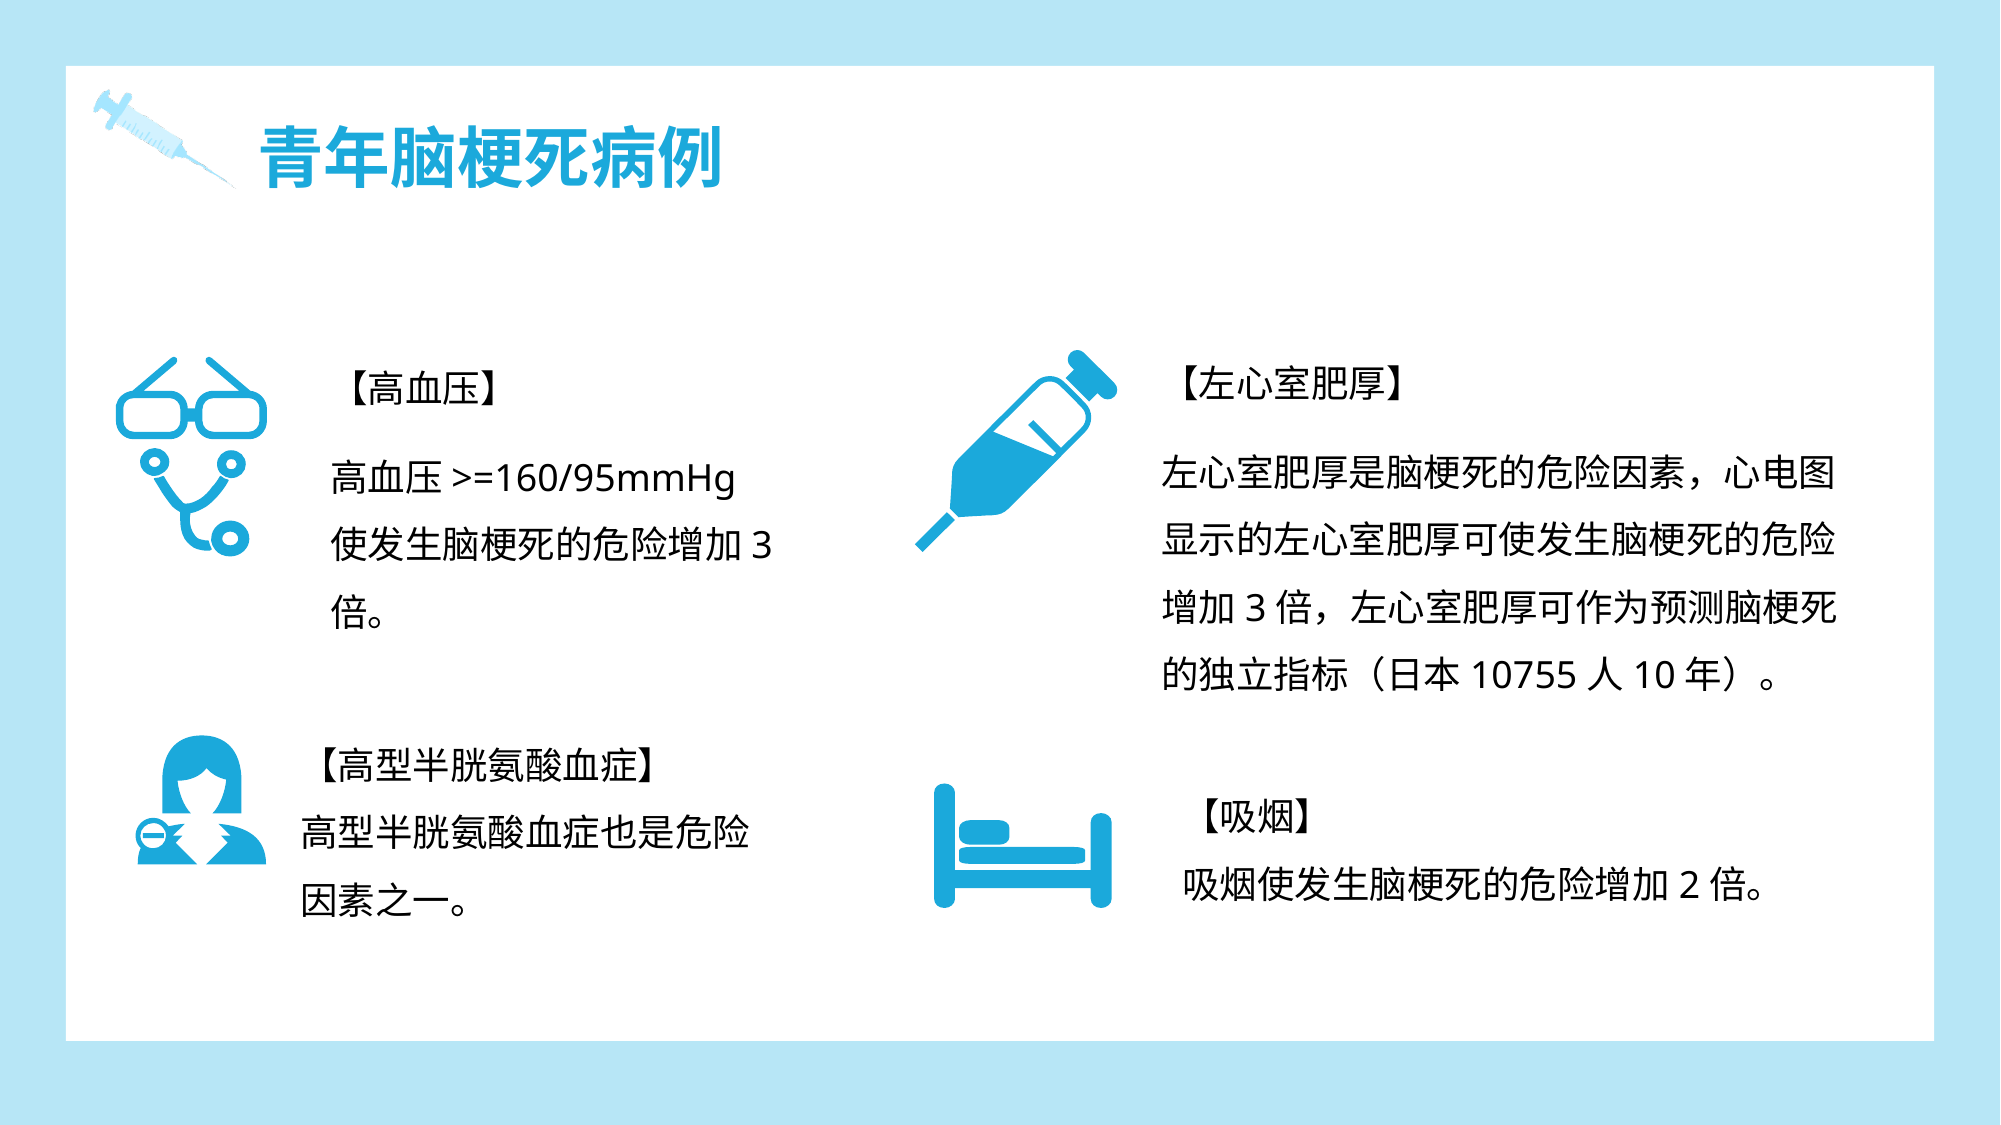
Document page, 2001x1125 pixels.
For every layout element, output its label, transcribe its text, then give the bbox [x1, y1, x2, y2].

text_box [934, 783, 1112, 908]
text_box 【高型半胱氨酸血症】 高型半胱氨酸血症也是危险因素之一。 [285, 712, 790, 930]
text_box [914, 349, 1119, 552]
picture [78, 63, 258, 209]
text_box 青年脑梗死病例 [242, 107, 762, 197]
text_box [65, 65, 1935, 1042]
text_box [162, 735, 242, 814]
text_box [135, 817, 198, 865]
text_box 【高血压】 高血压>=160/95mmHg使发生脑梗死的危险增加3倍。 [314, 335, 791, 651]
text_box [116, 357, 267, 556]
text_box 【吸烟】 吸烟使发生脑梗死的危险增加2倍。 [1167, 763, 1790, 914]
text_box [206, 823, 267, 865]
text_box 【左心室肥厚】 左心室肥厚是脑梗死的危险因素，心电图显示的左心室肥厚可使发生脑梗死的危险增加3倍，左心室肥厚可作为预测脑梗死的独立指标（日本10755人10年）。 [1146, 330, 1862, 517]
